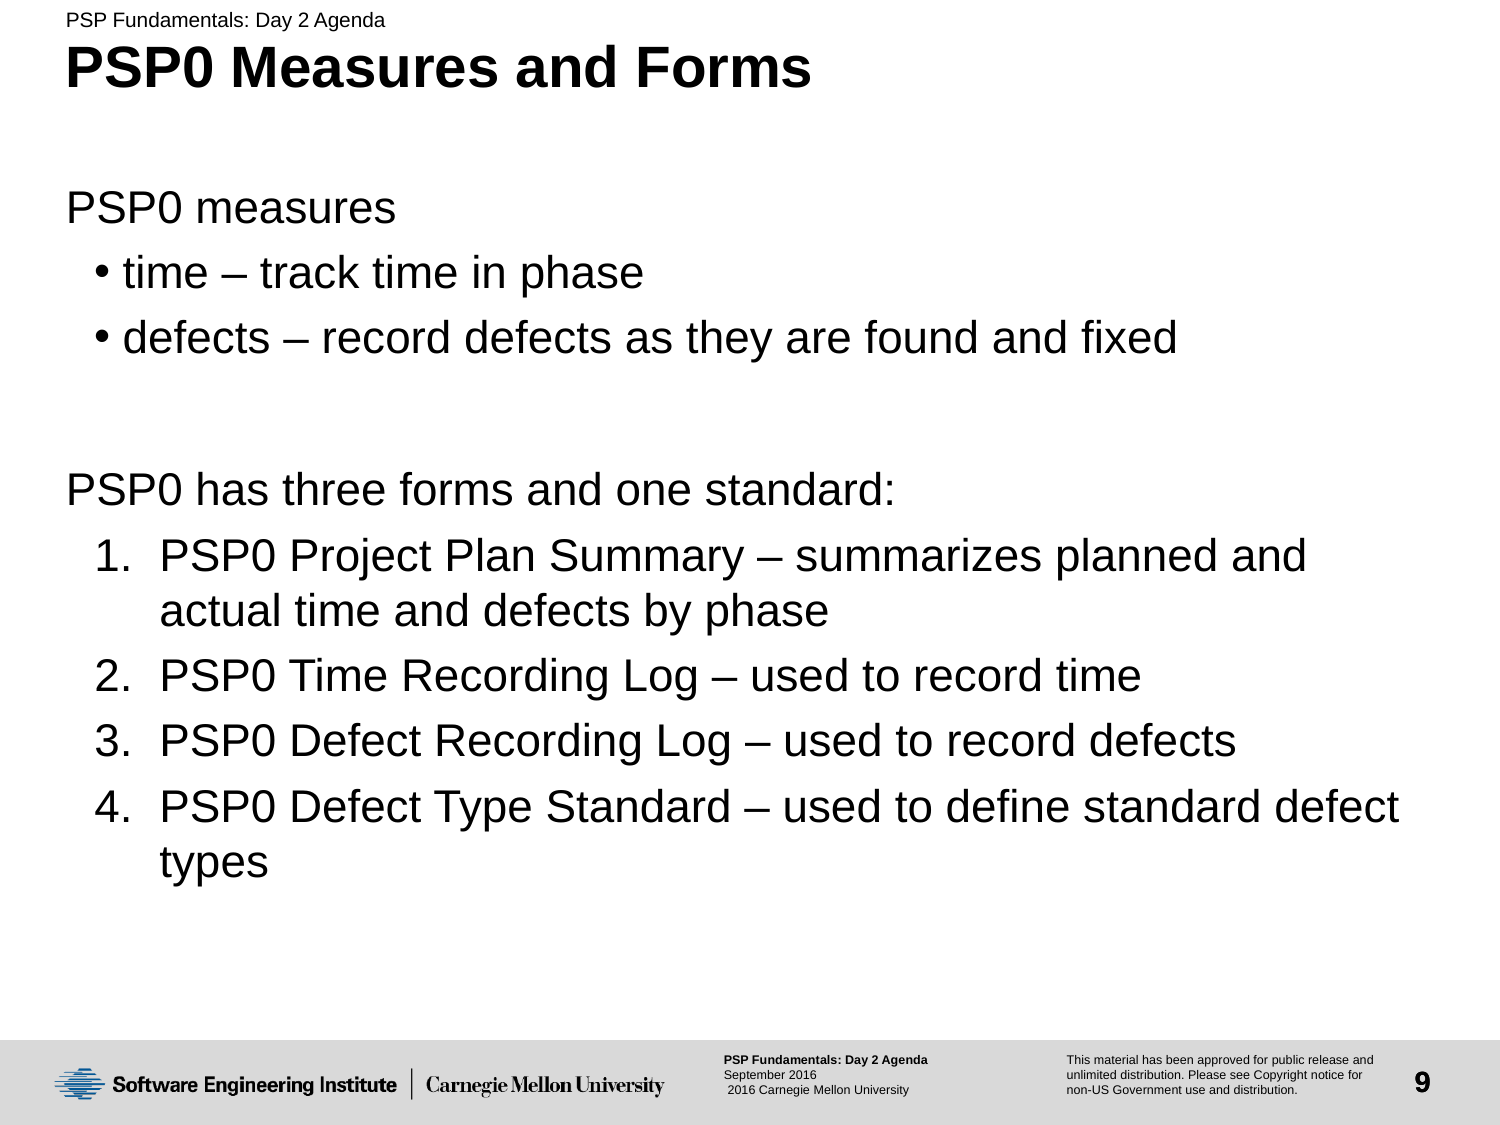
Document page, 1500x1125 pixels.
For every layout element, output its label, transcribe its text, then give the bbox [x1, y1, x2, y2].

list PSP0 measures time – track time in phase defects – record defects as they are found and fixed PSP0 has three forms and one standard: PSP0 Project Plan Summary – summarizes planned and actual time and defects by phase PSP0 Time Recording Log – used to record time PSP0 Defect Recording Log – used to record defects PSP0 Defect Type Standard – used to define standard defect types [65, 177, 1431, 1000]
title PSP0 Measures and Forms [65, 37, 1430, 148]
picture [46, 1061, 673, 1104]
